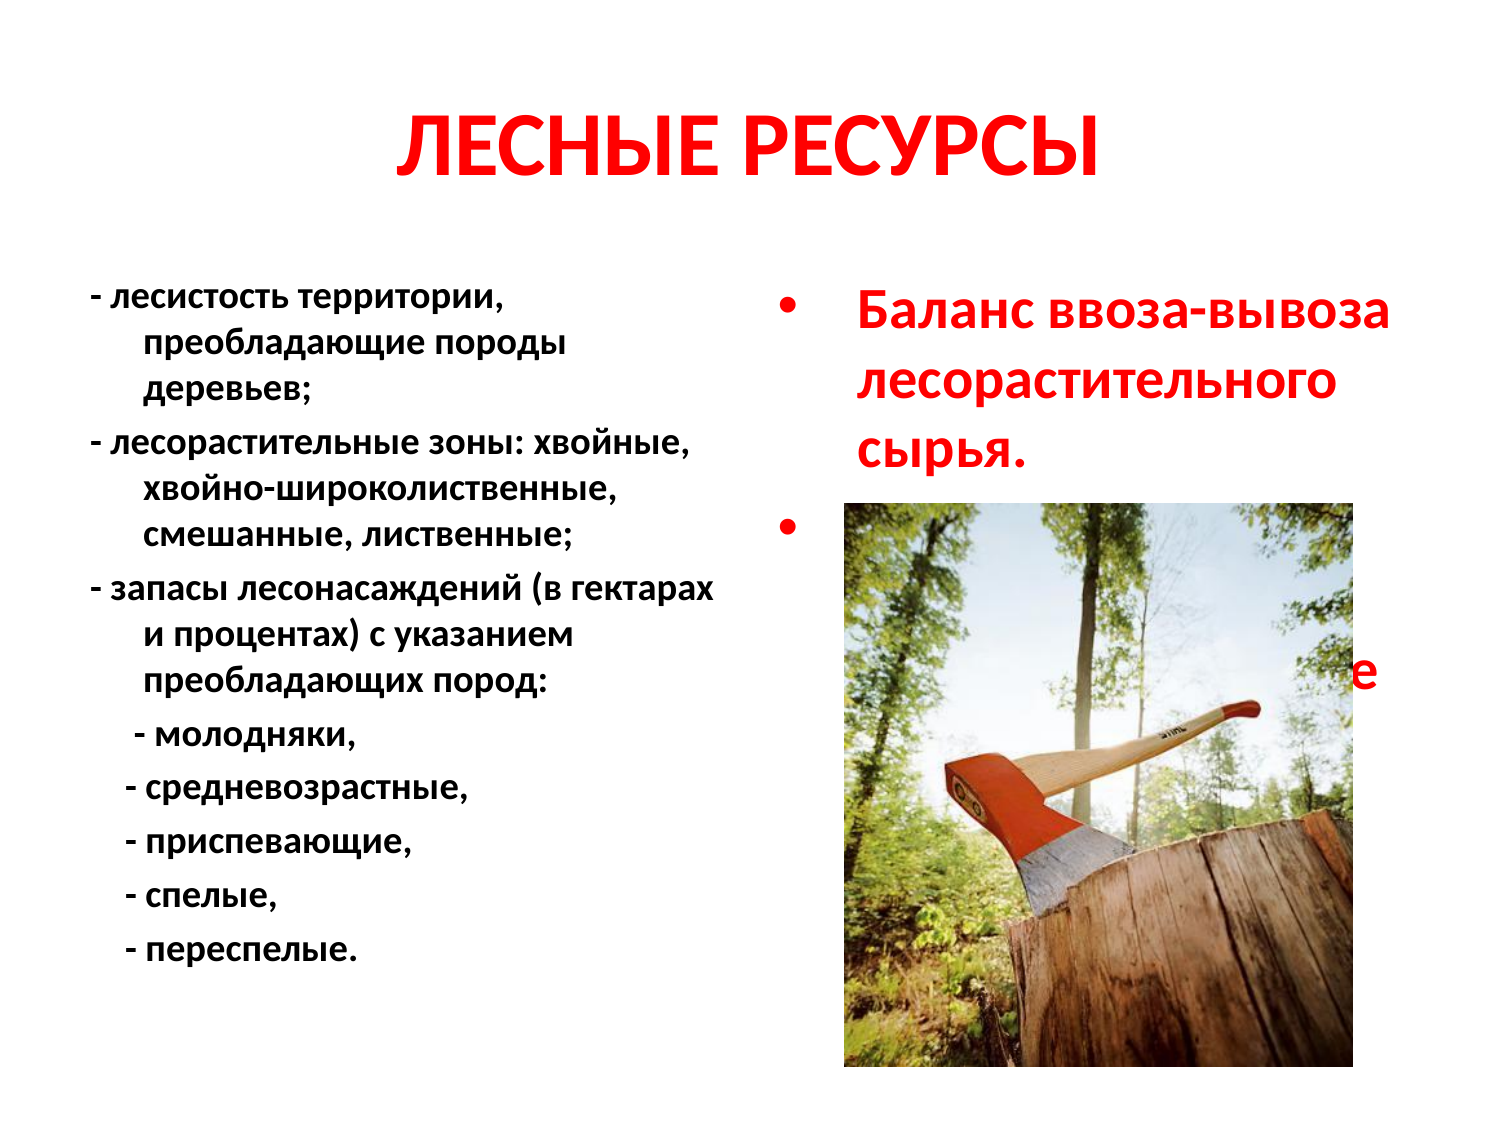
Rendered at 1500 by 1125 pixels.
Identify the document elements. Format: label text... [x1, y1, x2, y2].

picture [844, 503, 1353, 1067]
list Баланс ввоза-вывоза лесорастительного сырья. Разрыва между рубкой леса и лесовосстановлением не должно быть. [762, 262, 1425, 1005]
list - лесистость территории, преобладающие породы деревьев; - лесорастительные зоны: хвойные, хвойно-широколиственные, смешанные, лиственные; - запасы лесонасаждений (в гектарах и процентах) с указанием преобладающих пород: - молодняки, - средневозрастные, - приспевающие, - спелые, - переспелые. [75, 262, 738, 1005]
title ЛЕСНЫЕ РЕСУРСЫ [75, 45, 1425, 233]
